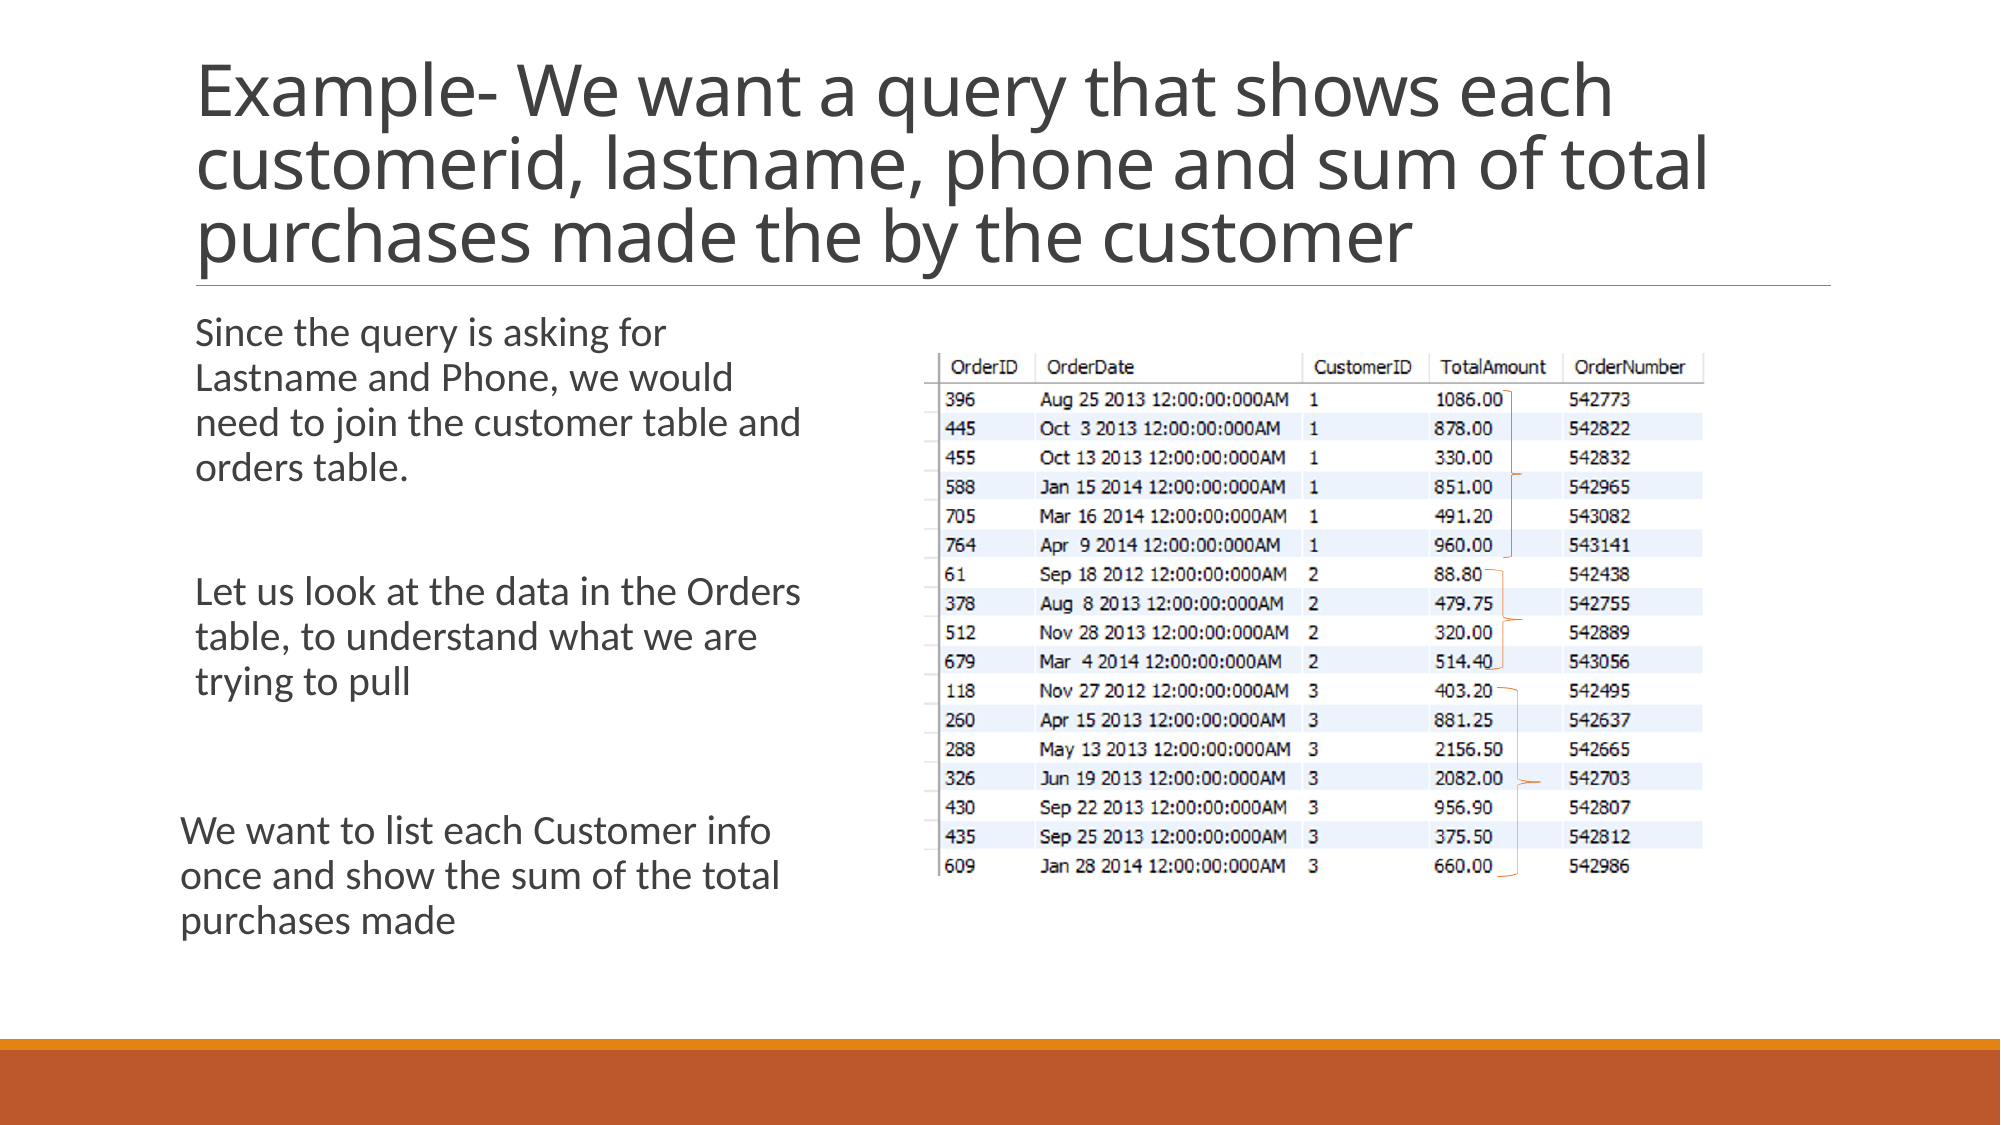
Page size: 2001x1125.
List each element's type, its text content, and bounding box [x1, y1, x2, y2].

picture [923, 337, 1722, 902]
title Example- We want a query that shows each customerid, lastname, phone and sum of total purchases made the by the customer [180, 47, 1830, 285]
list Since the query is asking for Lastname and Phone, we would need to join the customer table and orders table. Let us look at the data in the Orders table, to understand what we are trying to pull We want to list each Customer info once and show the sum of the total purchases made [180, 302, 811, 963]
